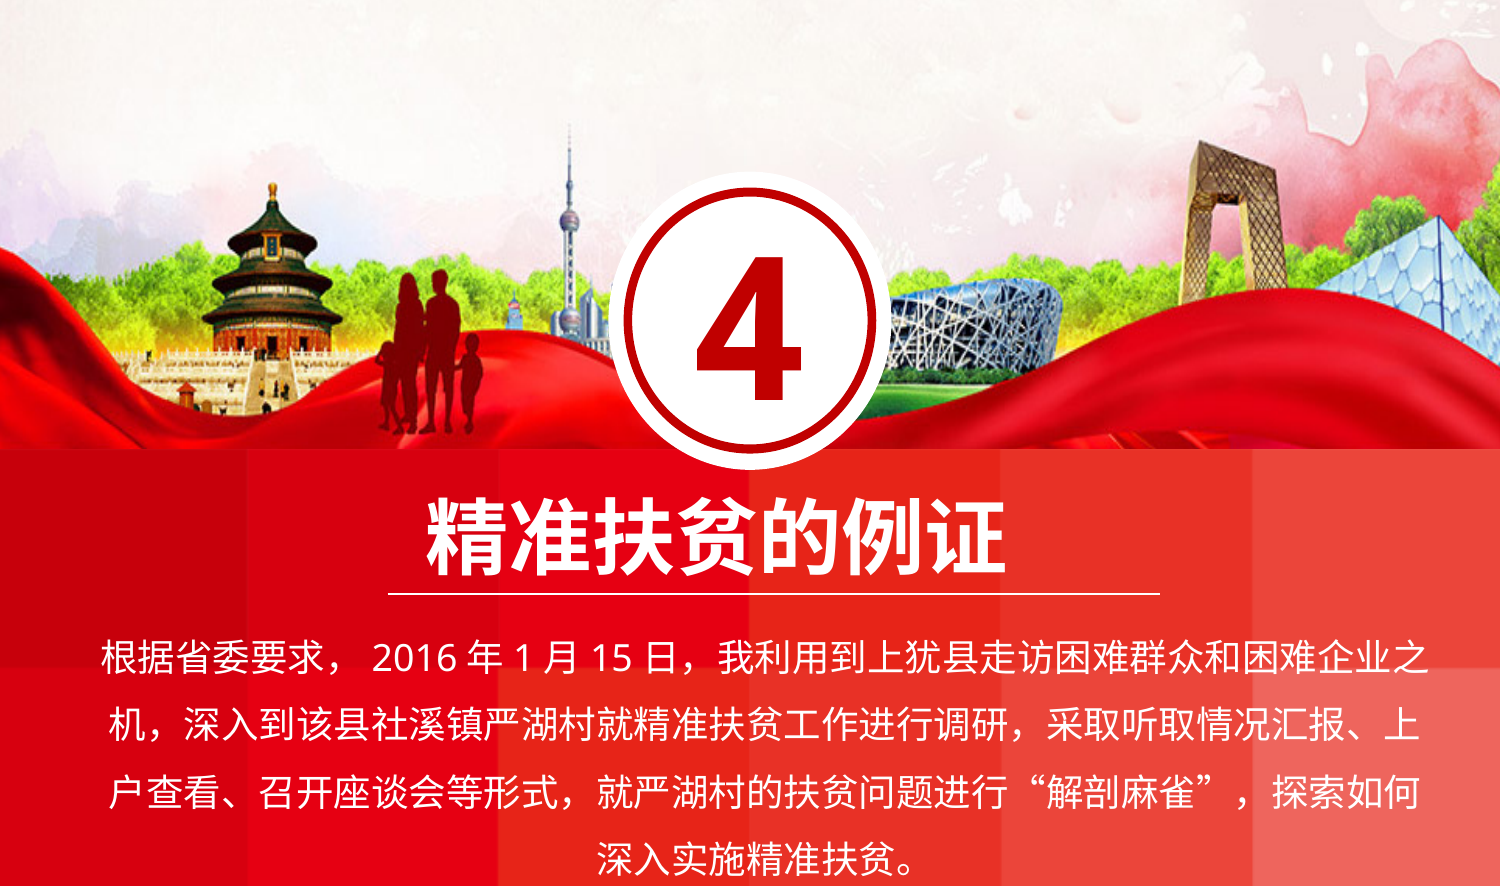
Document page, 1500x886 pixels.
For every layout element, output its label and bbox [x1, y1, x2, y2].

text_box [608, 171, 892, 471]
picture [0, 0, 1500, 886]
